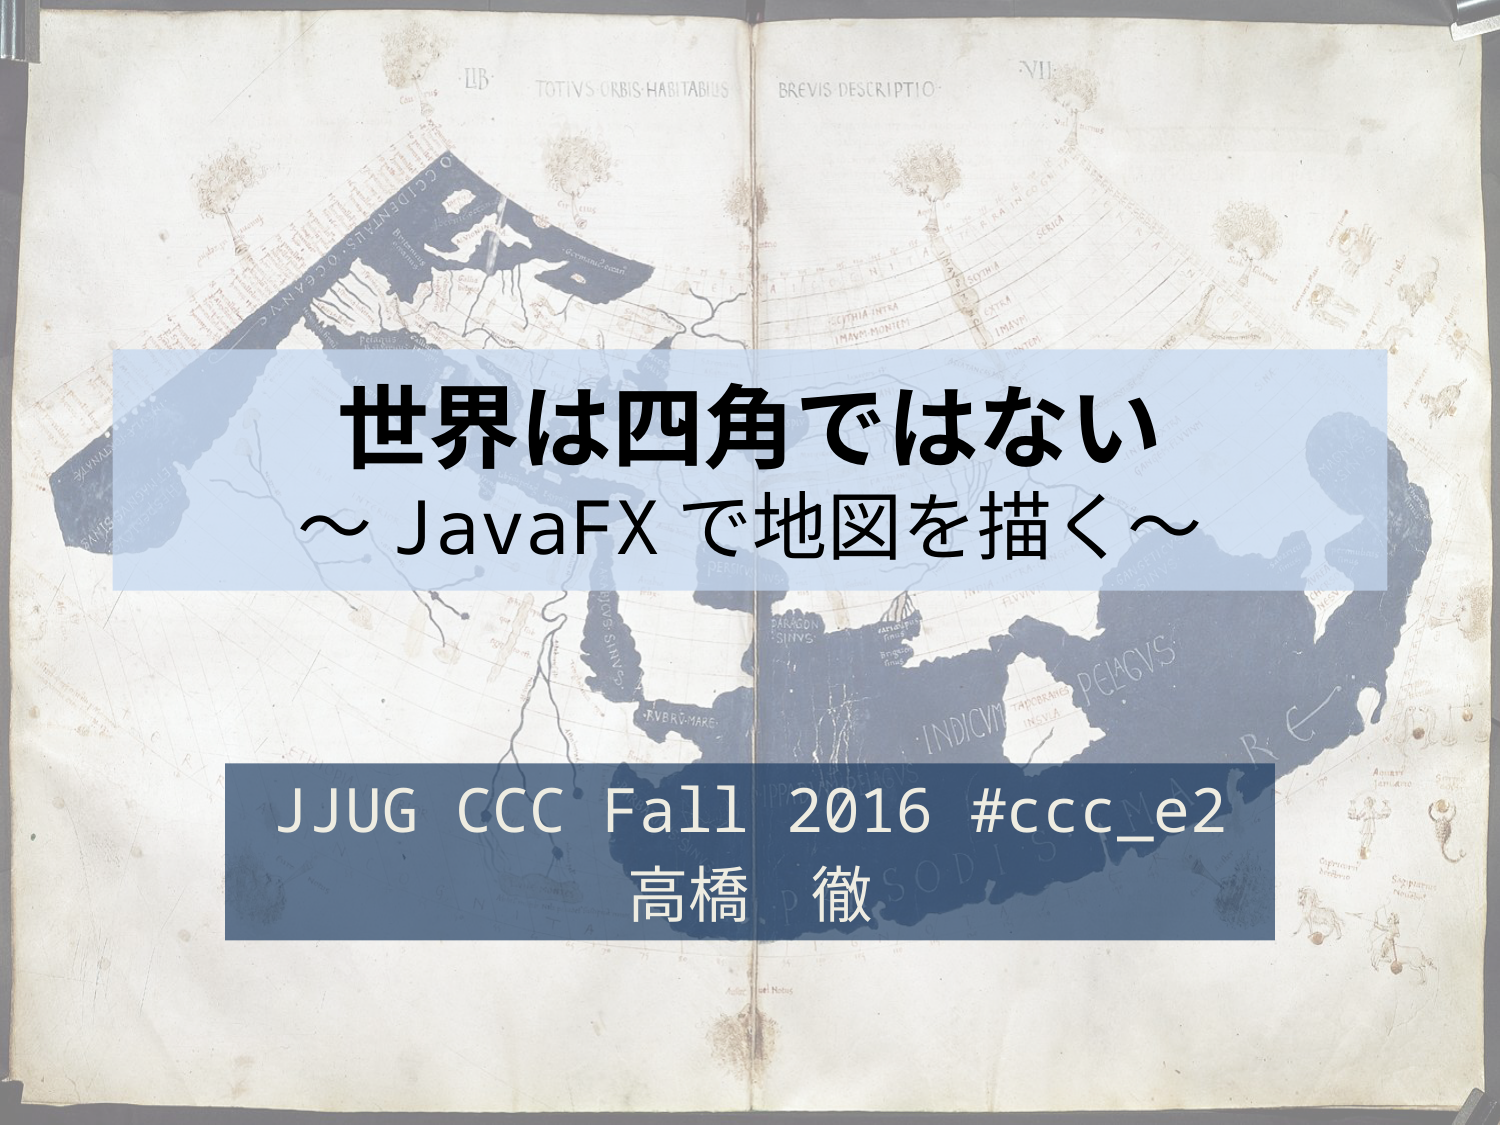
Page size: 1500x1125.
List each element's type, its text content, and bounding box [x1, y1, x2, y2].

subtitle JJUG CCC Fall 2016 #ccc_e2 高橋 徹 [225, 763, 1275, 941]
title 世界は四角ではない ～JavaFXで地図を描く～ [112, 349, 1388, 591]
